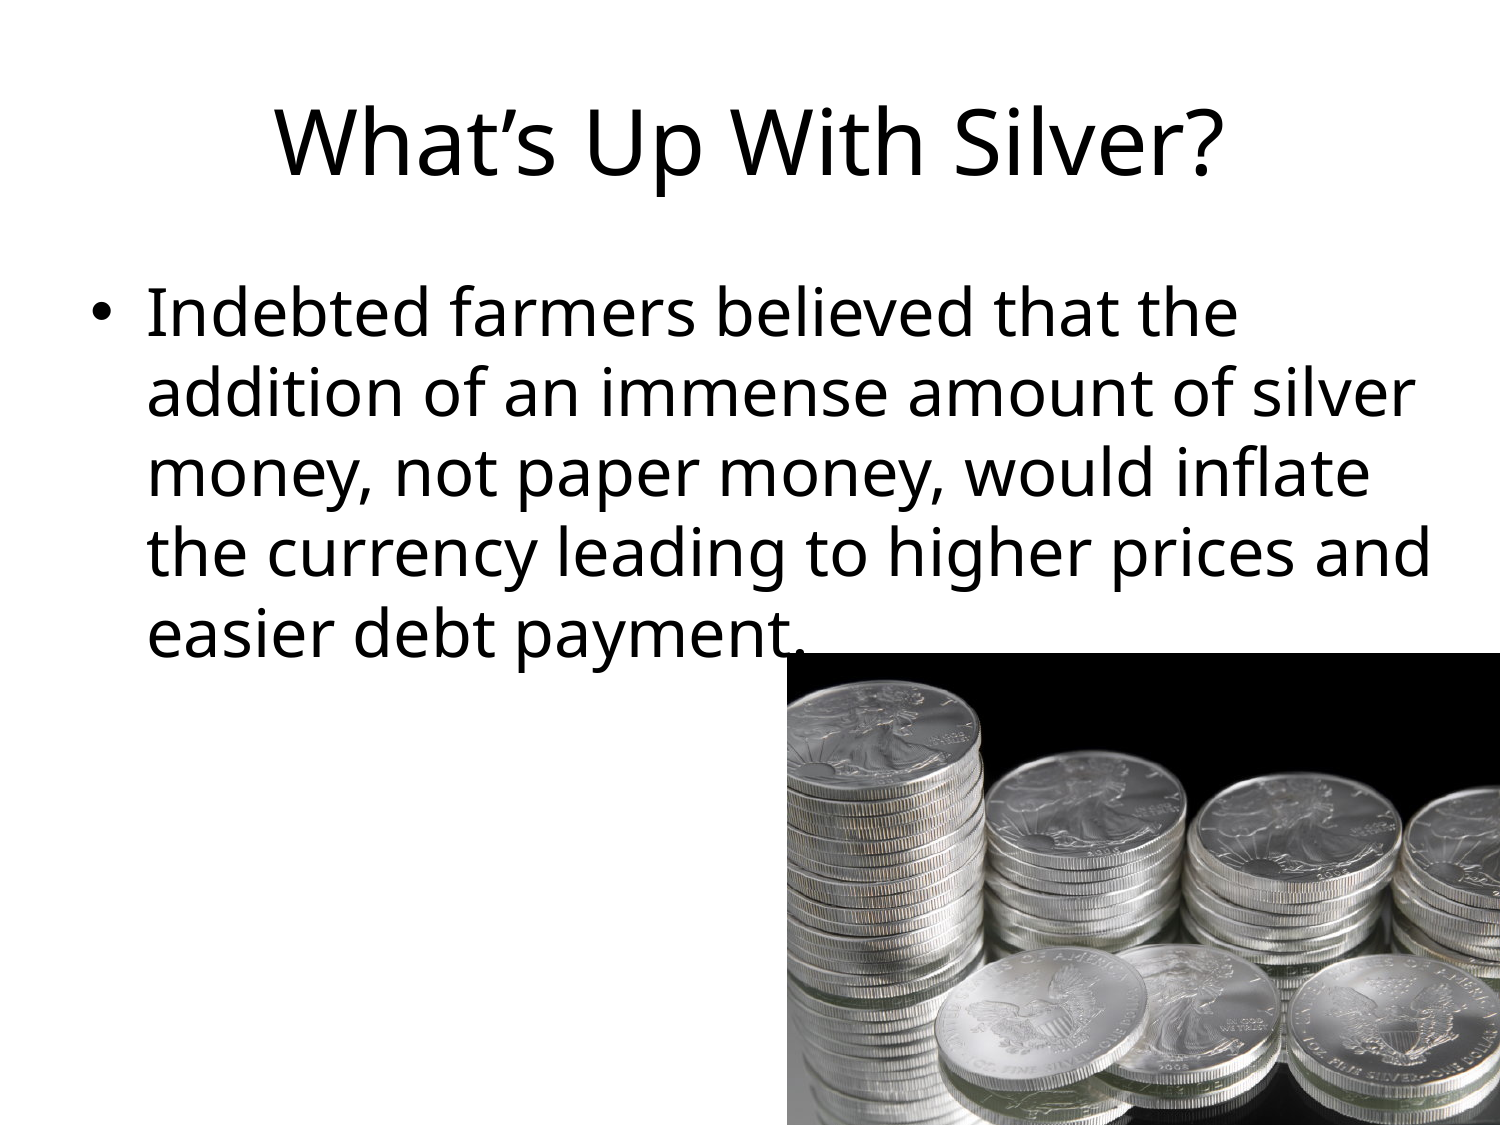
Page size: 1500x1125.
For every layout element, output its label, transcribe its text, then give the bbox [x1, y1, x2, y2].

list Indebted farmers believed that the addition of an immense amount of silver money, not paper money, would inflate the currency leading to higher prices and easier debt payment. [75, 262, 1463, 1005]
picture [787, 653, 1500, 1125]
title What’s Up With Silver? [0, 45, 1500, 233]
